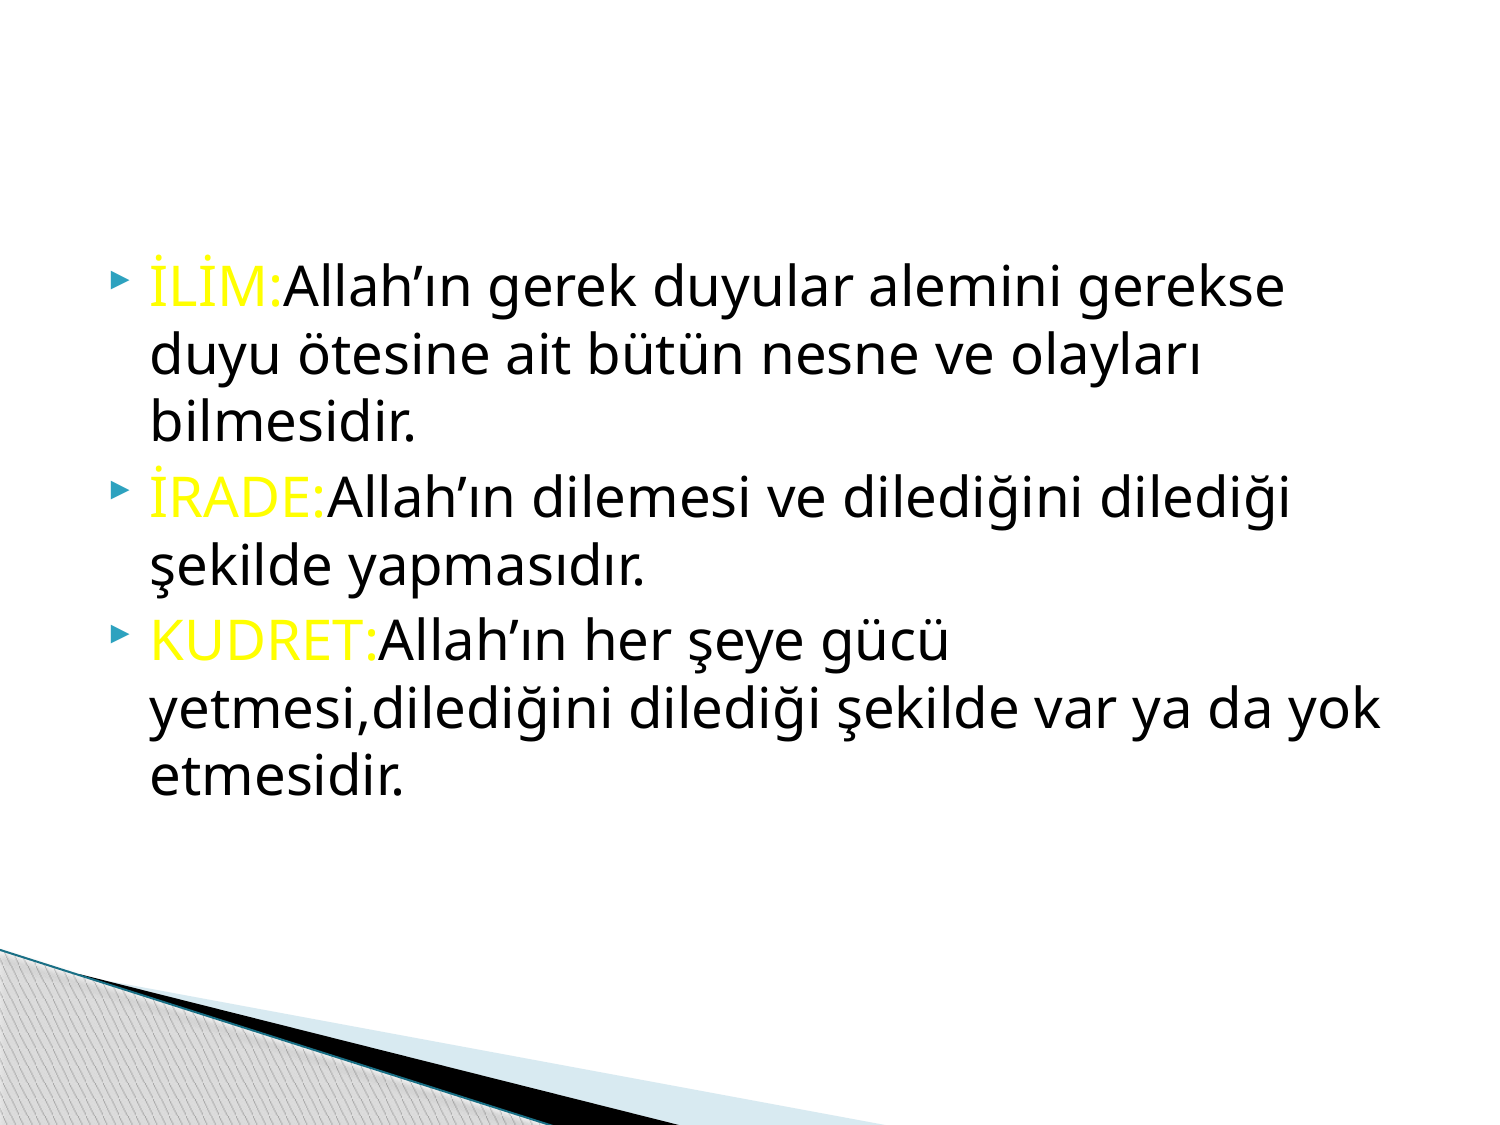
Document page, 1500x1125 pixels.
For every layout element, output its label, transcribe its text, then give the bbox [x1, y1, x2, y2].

list İLİM:Allah’ın gerek duyular alemini gerekse duyu ötesine ait bütün nesne ve olayları bilmesidir. İRADE:Allah’ın dilemesi ve dilediğini dilediği şekilde yapmasıdır. KUDRET:Allah’ın her şeye gücü yetmesi,dilediğini dilediği şekilde var ya da yok etmesidir. [75, 243, 1425, 986]
